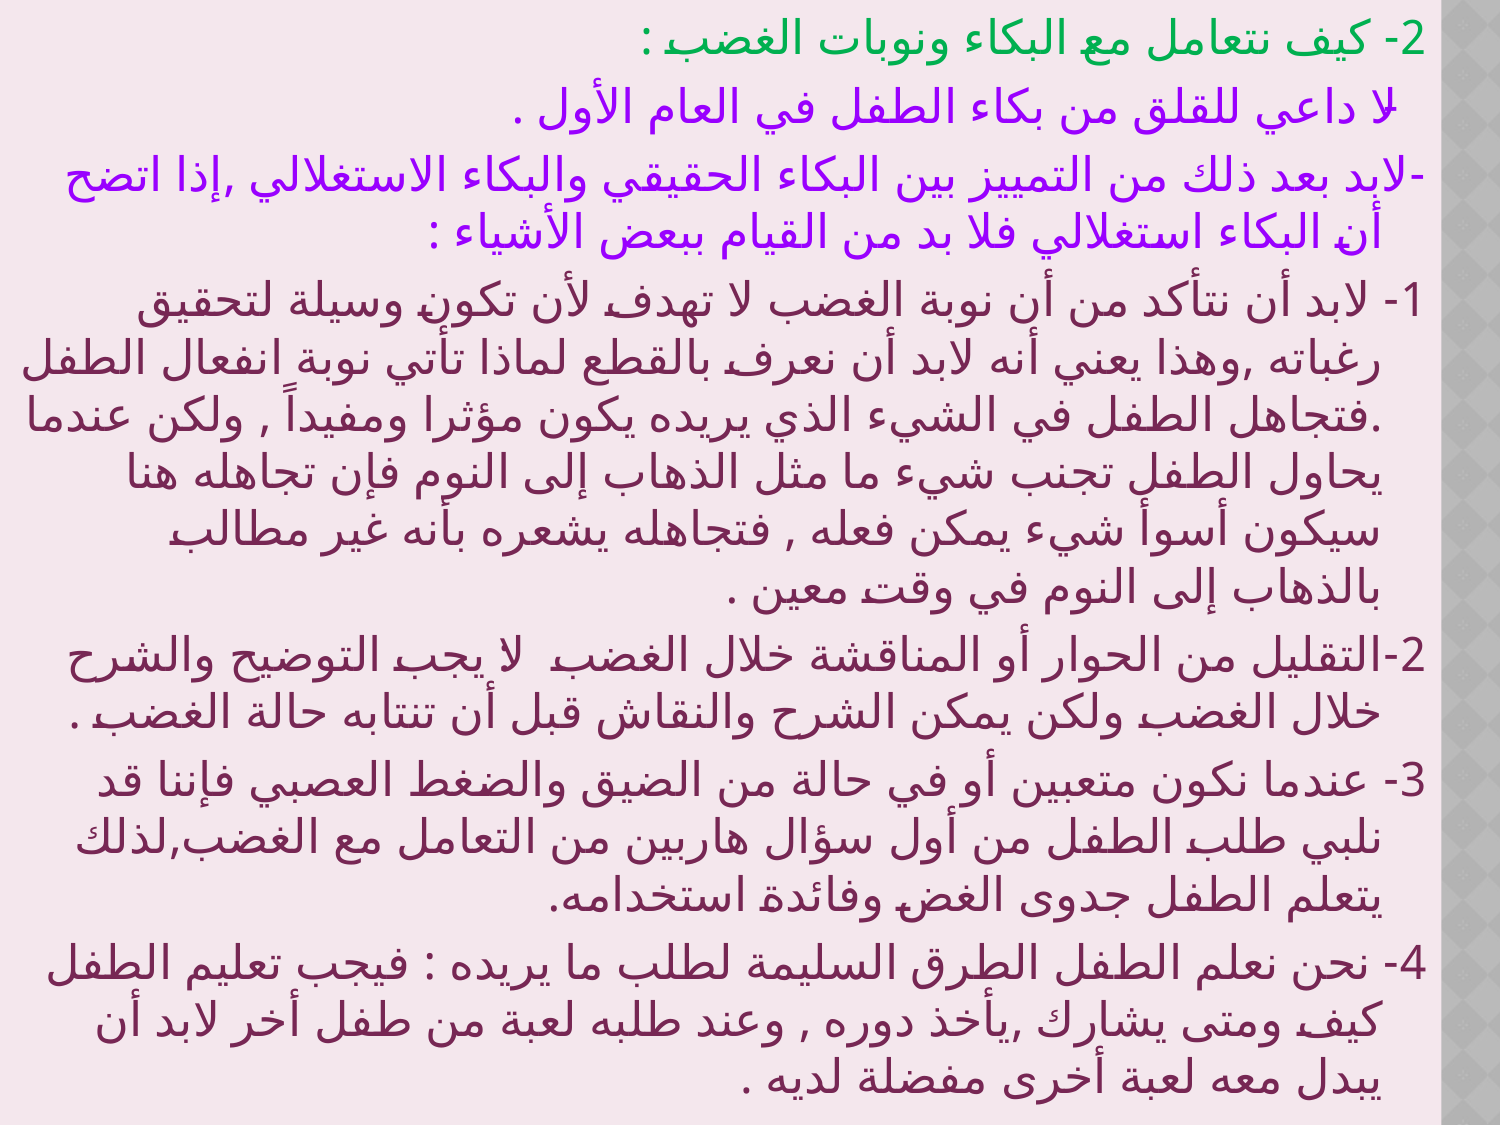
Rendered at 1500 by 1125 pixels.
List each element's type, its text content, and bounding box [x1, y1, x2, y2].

list 2- كيف نتعامل مع البكاء ونوبات الغضب : - لا داعي للقلق من بكاء الطفل في العام الأول . -لابد بعد ذلك من التمييز بين البكاء الحقيقي والبكاء الاستغلالي ,إذا اتضح أن البكاء استغلالي فلا بد من القيام ببعض الأشياء : 1- لابد أن نتأكد من أن نوبة الغضب لا تهدف لأن تكون وسيلة لتحقيق رغباته ,وهذا يعني أنه لابد أن نعرف بالقطع لماذا تأتي نوبة انفعال الطفل .فتجاهل الطفل في الشيء الذي يريده يكون مؤثرا ومفيداً , ولكن عندما يحاول الطفل تجنب شيء ما مثل الذهاب إلى النوم فإن تجاهله هنا سيكون أسوأ شيء يمكن فعله , فتجاهله يشعره بأنه غير مطالب بالذهاب إلى النوم في وقت معين . 2-التقليل من الحوار أو المناقشة خلال الغضب :لا يجب التوضيح والشرح خلال الغضب ولكن يمكن الشرح والنقاش قبل أن تنتابه حالة الغضب . 3- عندما نكون متعبين أو في حالة من الضيق والضغط العصبي فإننا قد نلبي طلب الطفل من أول سؤال هاربين من التعامل مع الغضب,لذلك يتعلم الطفل جدوى الغض وفائدة استخدامه. 4- نحن نعلم الطفل الطرق السليمة لطلب ما يريده : فيجب تعليم الطفل كيف ومتى يشارك ,يأخذ دوره , وعند طلبه لعبة من طفل أخر لابد أن يبدل معه لعبة أخرى مفضلة لديه . [0, 0, 1442, 1125]
